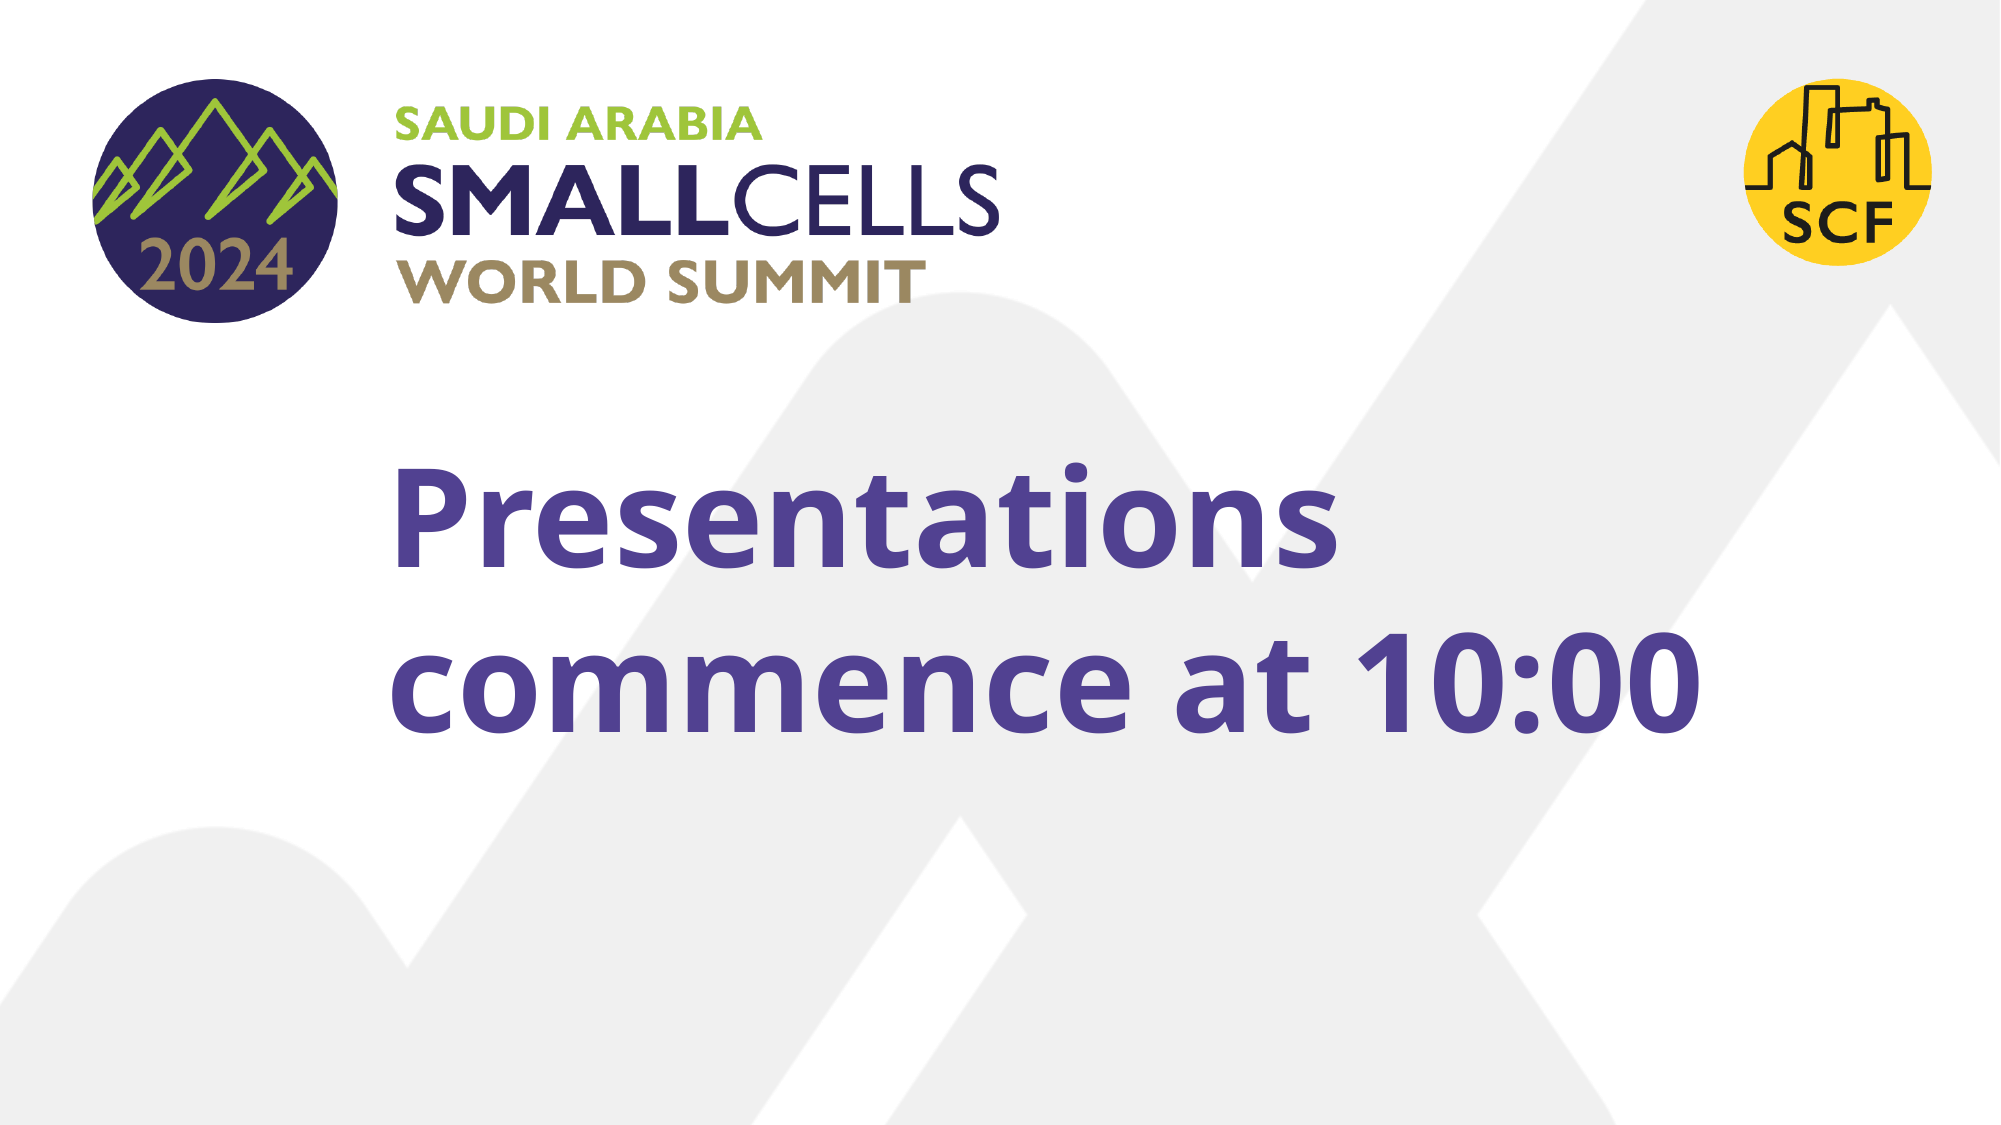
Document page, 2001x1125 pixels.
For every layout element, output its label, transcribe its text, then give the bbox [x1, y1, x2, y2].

picture [0, 0, 2000, 1125]
title Presentations commence at 10:00 [386, 429, 1836, 764]
